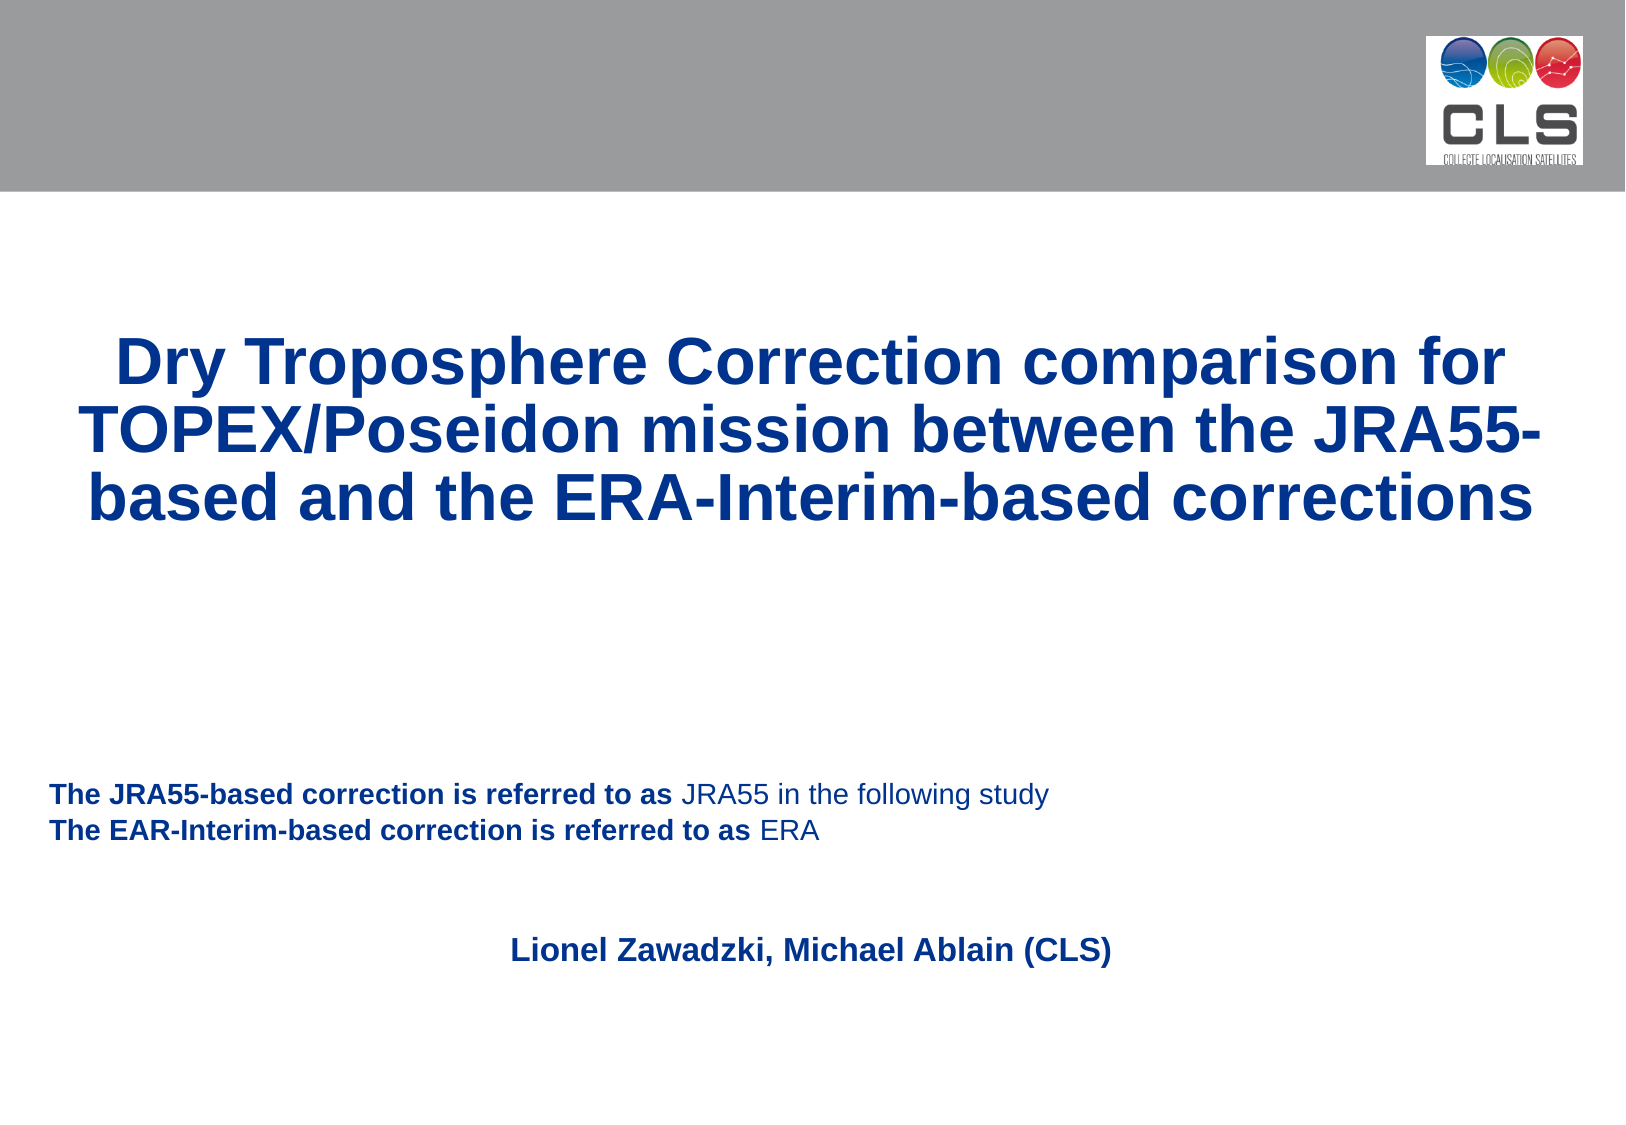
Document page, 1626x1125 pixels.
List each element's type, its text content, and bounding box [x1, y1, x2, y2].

picture [1426, 36, 1583, 165]
text_box Dry Troposphere Correction comparison for TOPEX/Poseidon mission between the JRA55-based and the ERA-Interim-based corrections The JRA55-based correction is referred to as JRA55 in the following study The EAR-Interim-based correction is referred to as ERA Lionel Zawadzki, Michael Ablain (CLS) [34, 322, 1589, 897]
